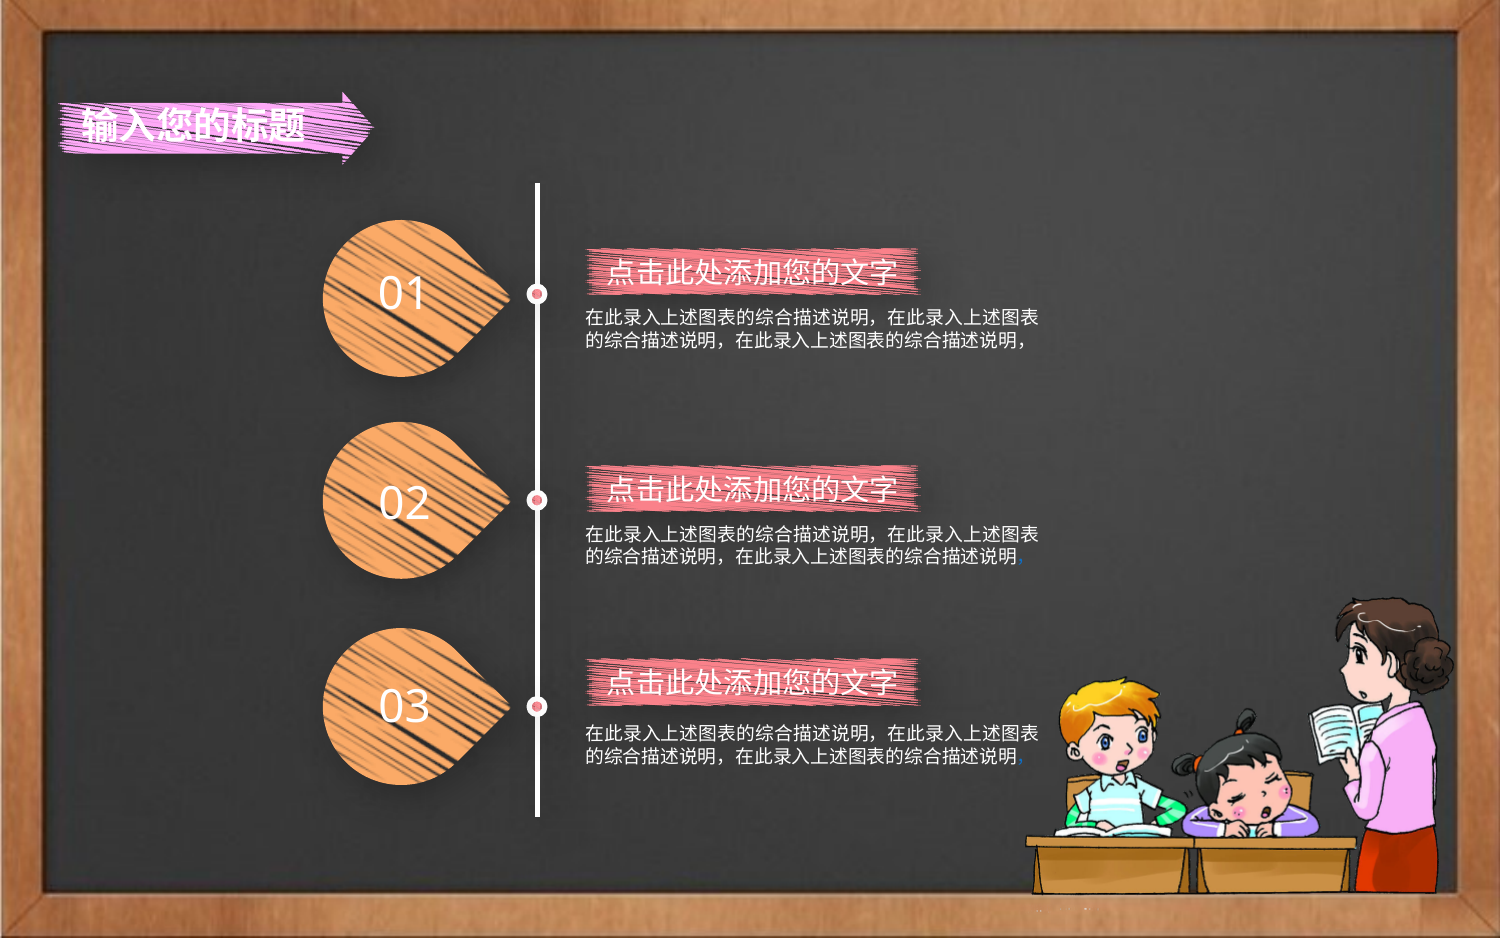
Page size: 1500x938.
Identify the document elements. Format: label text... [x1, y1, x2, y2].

picture [0, 0, 1500, 938]
text_box [56, 99, 377, 168]
text_box 在此录入上述图表的综合描述说明，在此录入上述图表的综合描述说明，在此录入上述图表的综合描述说明， [570, 714, 1012, 775]
text_box 点击此处添加您的文字 [583, 247, 923, 297]
text_box 点击此处添加您的文字 [583, 657, 923, 707]
text_box 点击此处添加您的文字 [583, 463, 923, 514]
text_box 在此录入上述图表的综合描述说明，在此录入上述图表的综合描述说明，在此录入上述图表的综合描述说明， [570, 515, 1054, 575]
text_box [322, 219, 480, 786]
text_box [528, 182, 546, 818]
text_box 在此录入上述图表的综合描述说明，在此录入上述图表的综合描述说明，在此录入上述图表的综合描述说明， [570, 298, 1054, 359]
text_box 输入您的标题 [18, 49, 352, 155]
